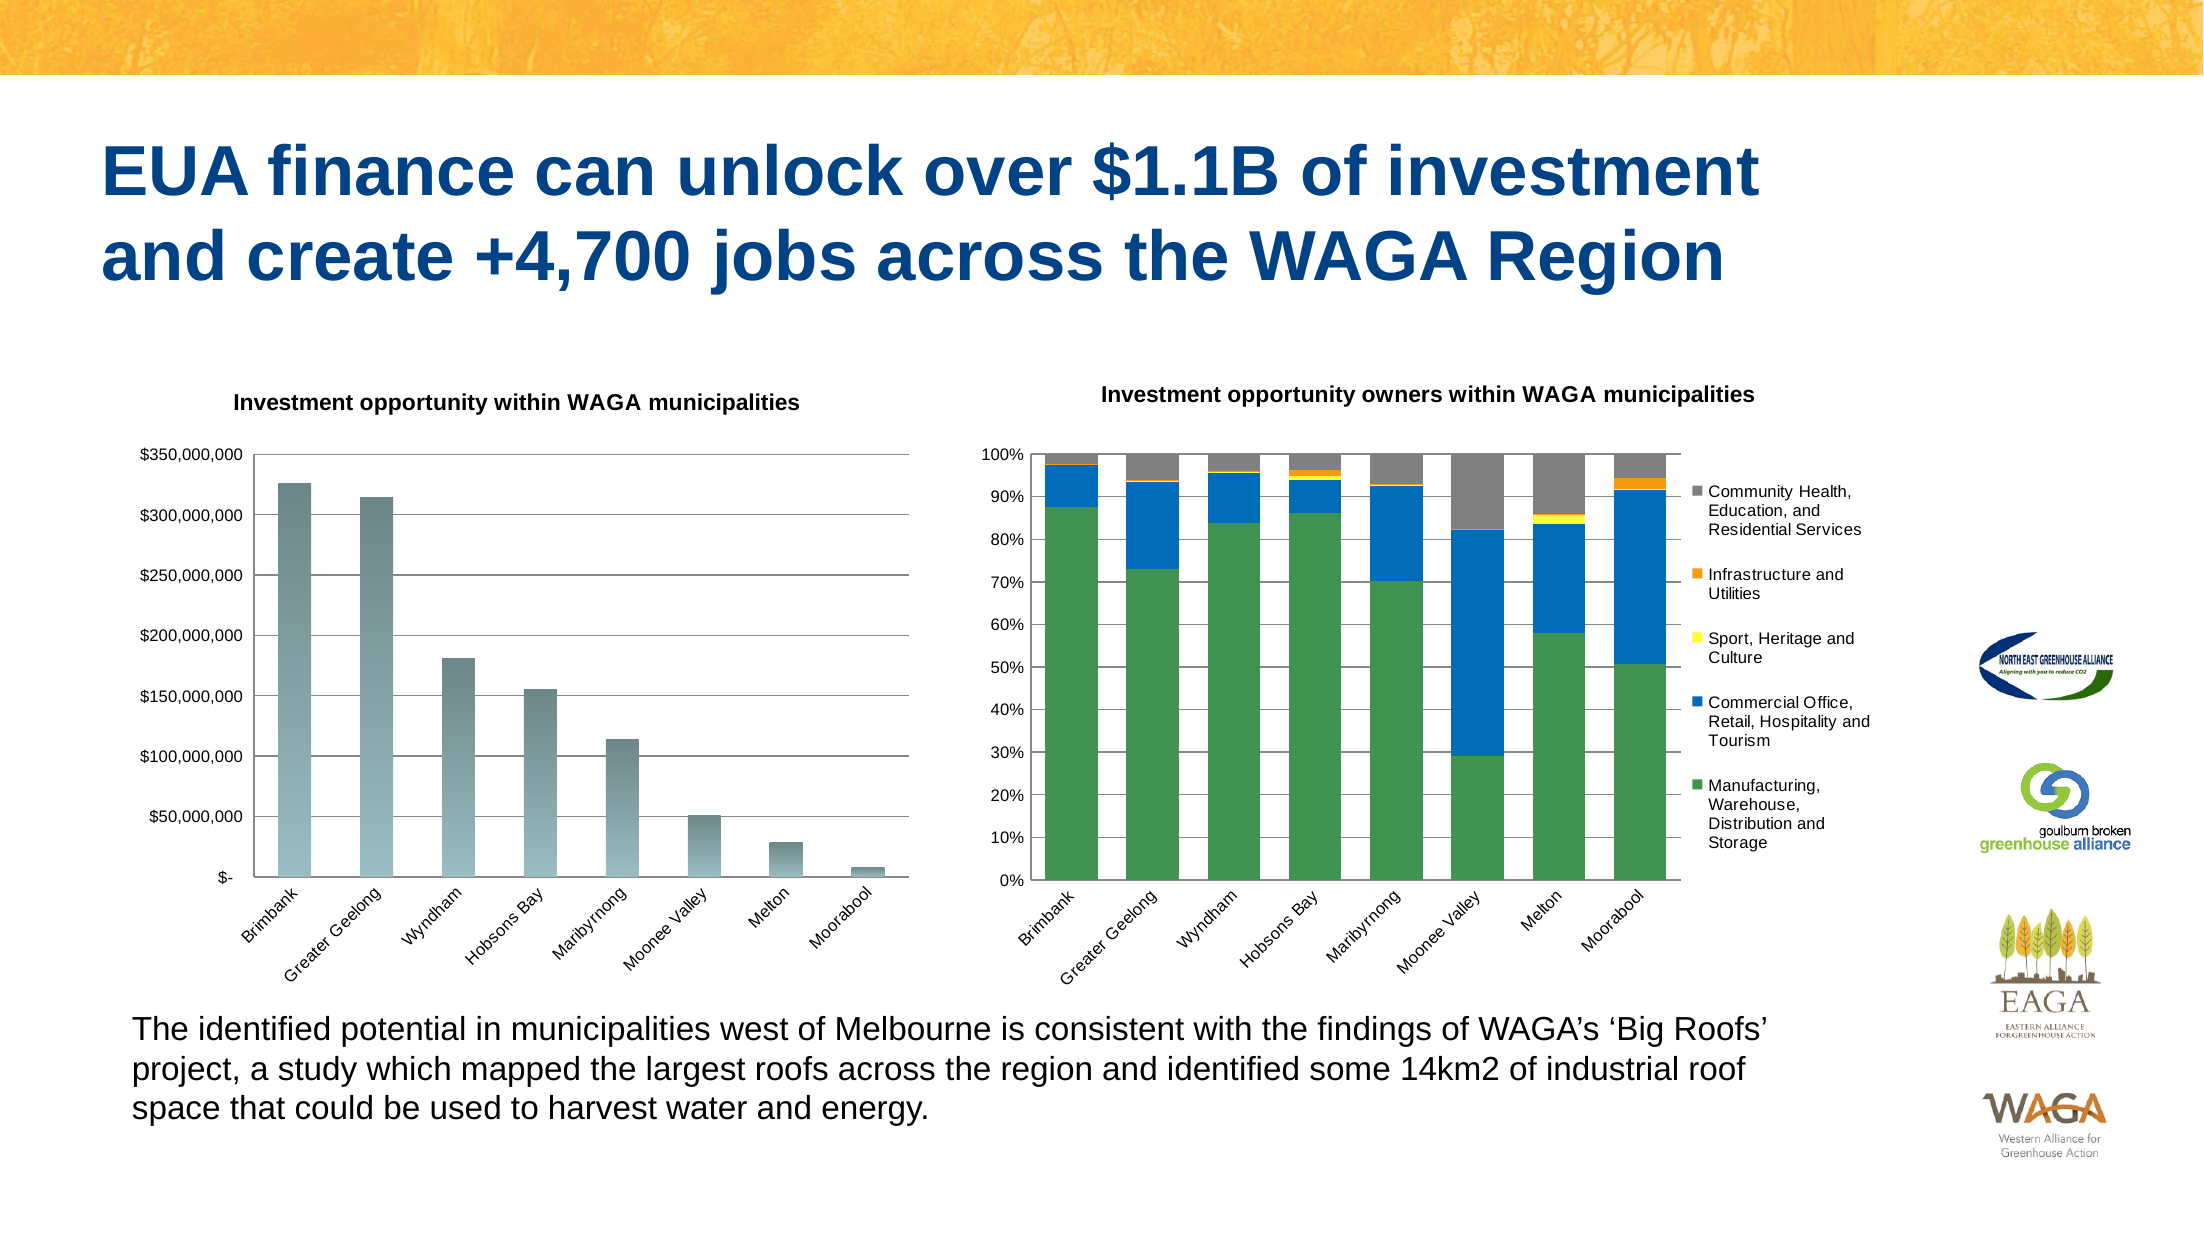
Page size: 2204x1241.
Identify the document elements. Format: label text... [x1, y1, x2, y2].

chart [947, 324, 1923, 1003]
picture [1986, 906, 2104, 1041]
picture [1977, 628, 2115, 703]
title EUA finance can unlock over $1.1B of investment and create +4,700 jobs across the WAGA Region [81, 92, 1841, 328]
picture [0, 0, 2204, 75]
picture [1968, 1076, 2129, 1172]
picture [1975, 760, 2137, 855]
text_box The identified potential in municipalities west of Melbourne is consistent with the findings of WAGA’s ‘Big Roofs’ project, a study which mapped the largest roofs across the region and identified some 14km2 of industrial roof space that could be used to harvest water and energy. [117, 1006, 1840, 1134]
chart [97, 360, 937, 1011]
